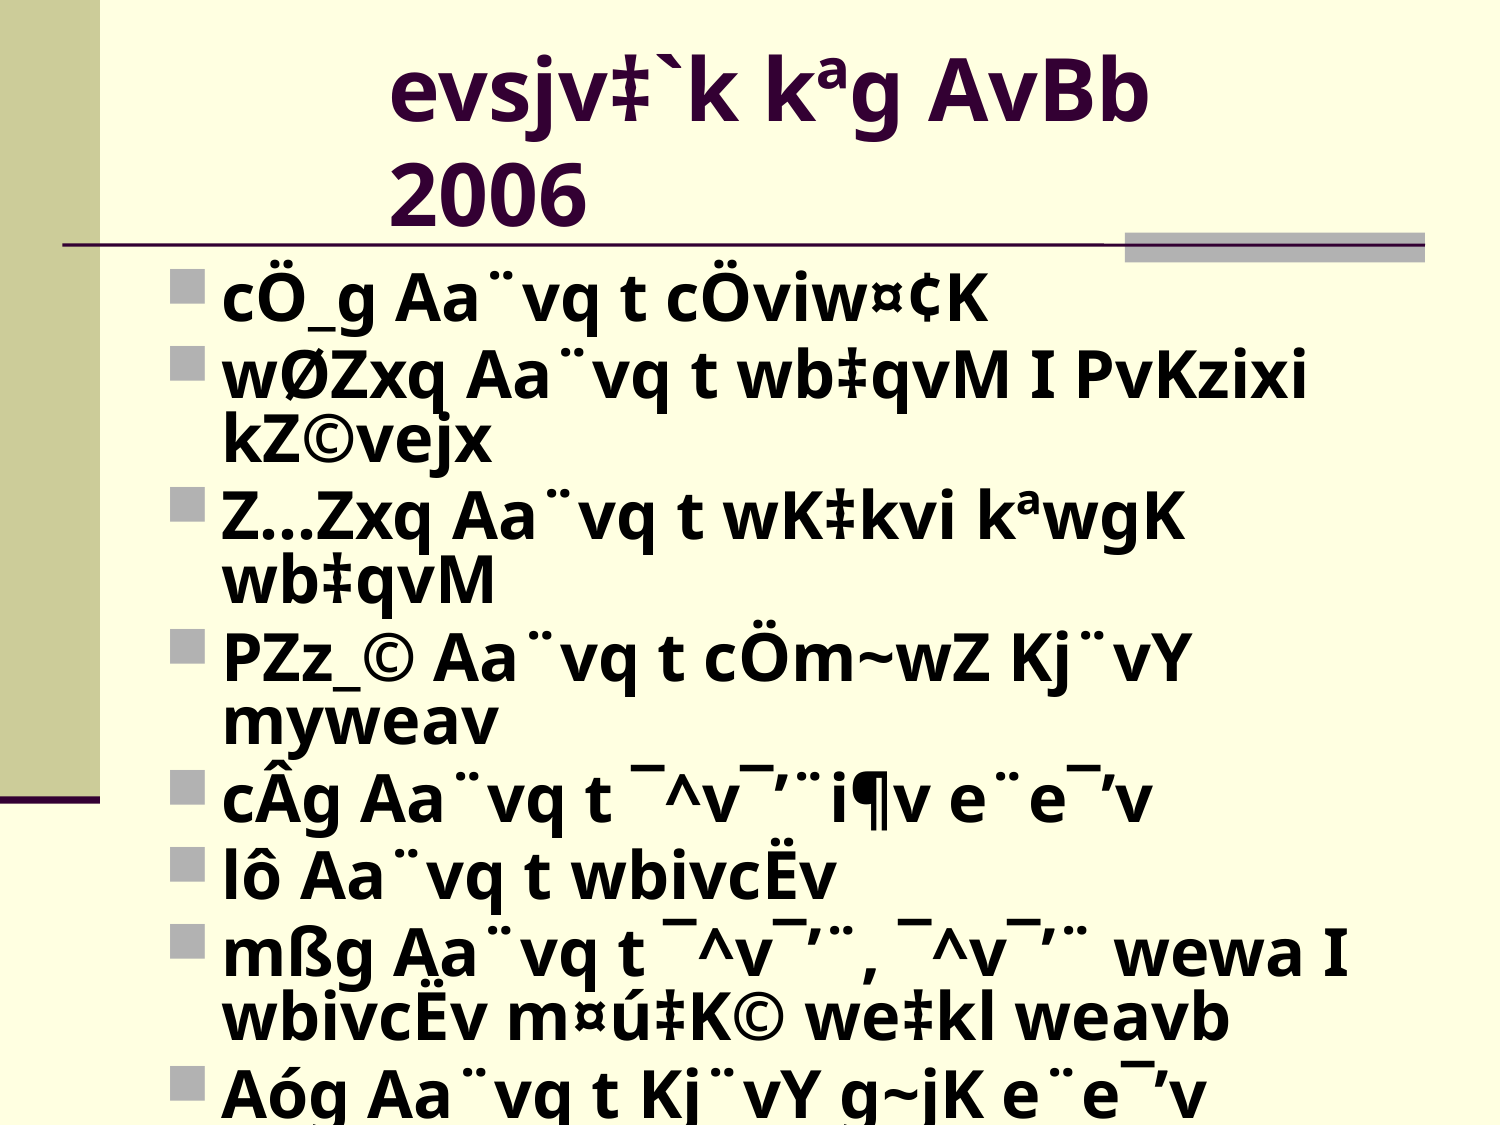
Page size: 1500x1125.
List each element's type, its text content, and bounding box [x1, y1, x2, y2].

list cÖ_g Aa¨vq t cÖviw¤¢K wØZxq Aa¨vq t wb‡qvM I PvKzixi kZ©vejx Z…Zxq Aa¨vq t wK‡kvi kªwgK wb‡qvM PZz_© Aa¨vq t cÖm~wZ Kj¨vY myweav cÂg Aa¨vq t ¯^v¯’¨i¶v e¨e¯’v lô Aa¨vq t wbivcËv mßg Aa¨vq t ¯^v¯’¨, ¯^v¯’¨ wewa I wbivcËv m¤ú‡K© we‡kl weavb Aóg Aa¨vq t Kj¨vY g~jK e¨e¯’v [149, 262, 1426, 1006]
title evsjv‡`k kªg AvBb 2006 [373, 45, 1349, 234]
